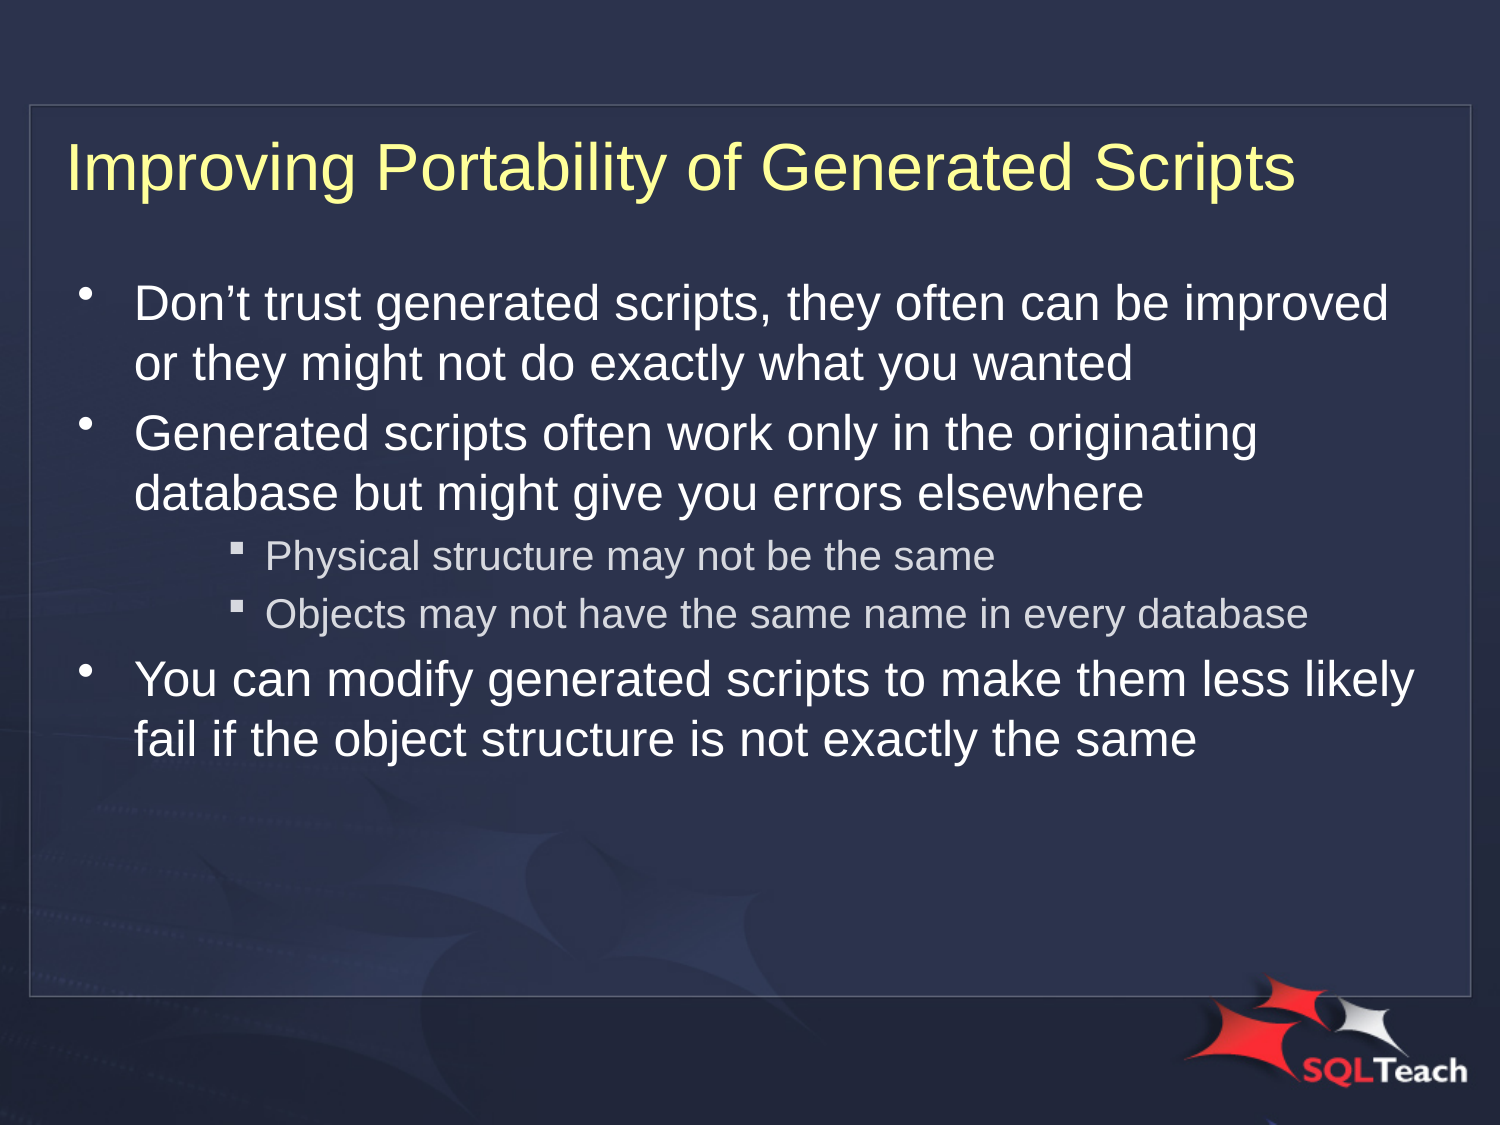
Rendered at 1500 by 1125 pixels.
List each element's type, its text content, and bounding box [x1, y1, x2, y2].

list Don’t trust generated scripts, they often can be improved or they might not do exactly what you wanted Generated scripts often work only in the originating database but might give you errors elsewhere Physical structure may not be the same Objects may not have the same name in every database You can modify generated scripts to make them less likely fail if the object structure is not exactly the same [62, 262, 1439, 927]
picture [0, 0, 1500, 1125]
title Improving Portability of Generated Scripts [49, 137, 1326, 191]
